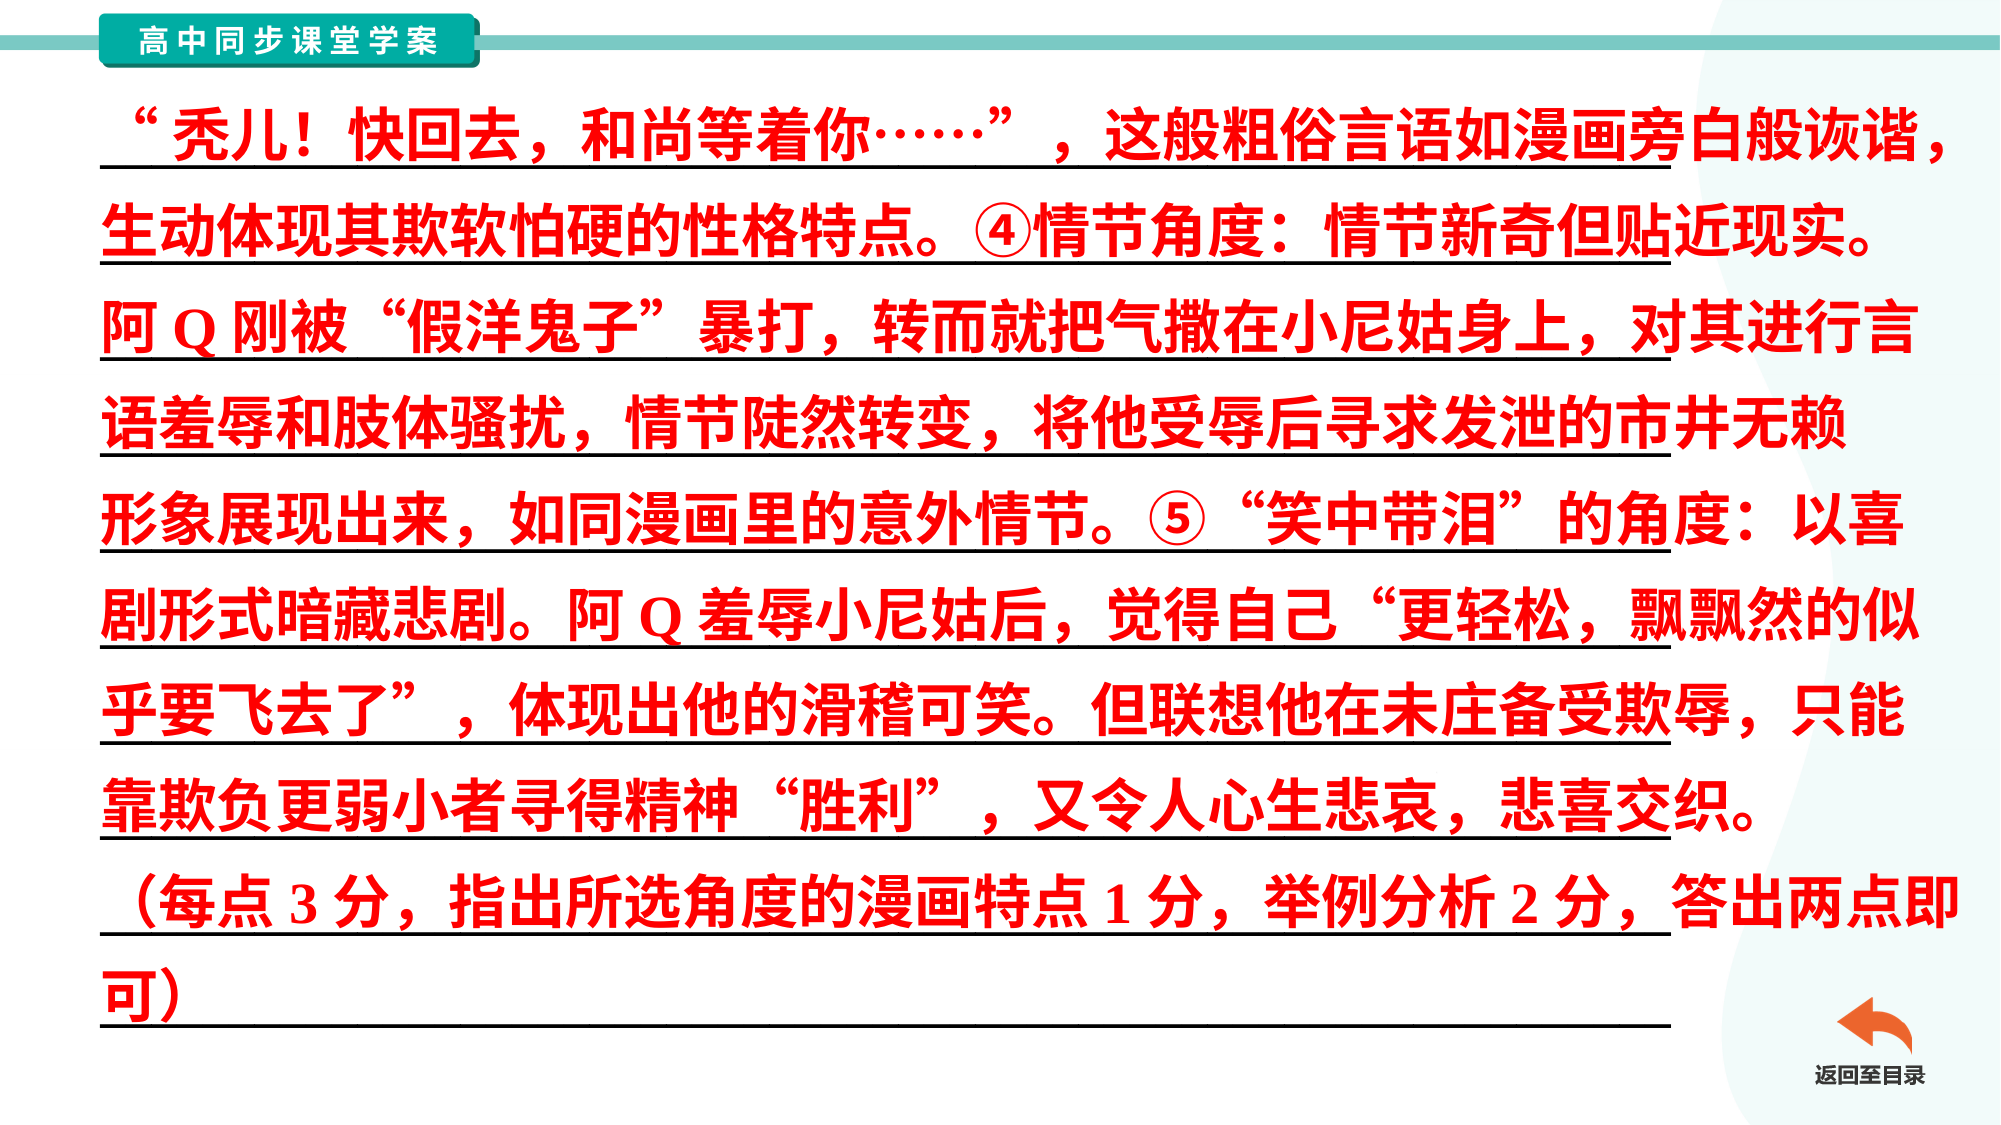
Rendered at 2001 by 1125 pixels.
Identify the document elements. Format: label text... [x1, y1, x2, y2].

picture [0, 0, 2000, 1125]
text_box “秃儿！快回去，和尚等着你……”，这般粗俗言语如漫画旁白般诙谐， 生动体现其欺软怕硬的性格特点。④情节角度：情节新奇但贴近现实。 阿Q刚被“假洋鬼子”暴打，转而就把气撒在小尼姑身上，对其进行言 语羞辱和肢体骚扰，情节陡然转变，将他受辱后寻求发泄的市井无赖 形象展现出来，如同漫画里的意外情节。⑤“笑中带泪”的角度：以喜 剧形式暗藏悲剧。阿Q羞辱小尼姑后，觉得自己“更轻松，飘飘然的似 乎要飞去了”，体现出他的滑稽可笑。但联想他在未庄备受欺辱，只能 靠欺负更弱小者寻得精神“胜利”，又令人心生悲哀，悲喜交织。 （每点3分，指出所选角度的漫画特点1分，举例分析2分，答出两点即 可） [100, 72, 1899, 1020]
